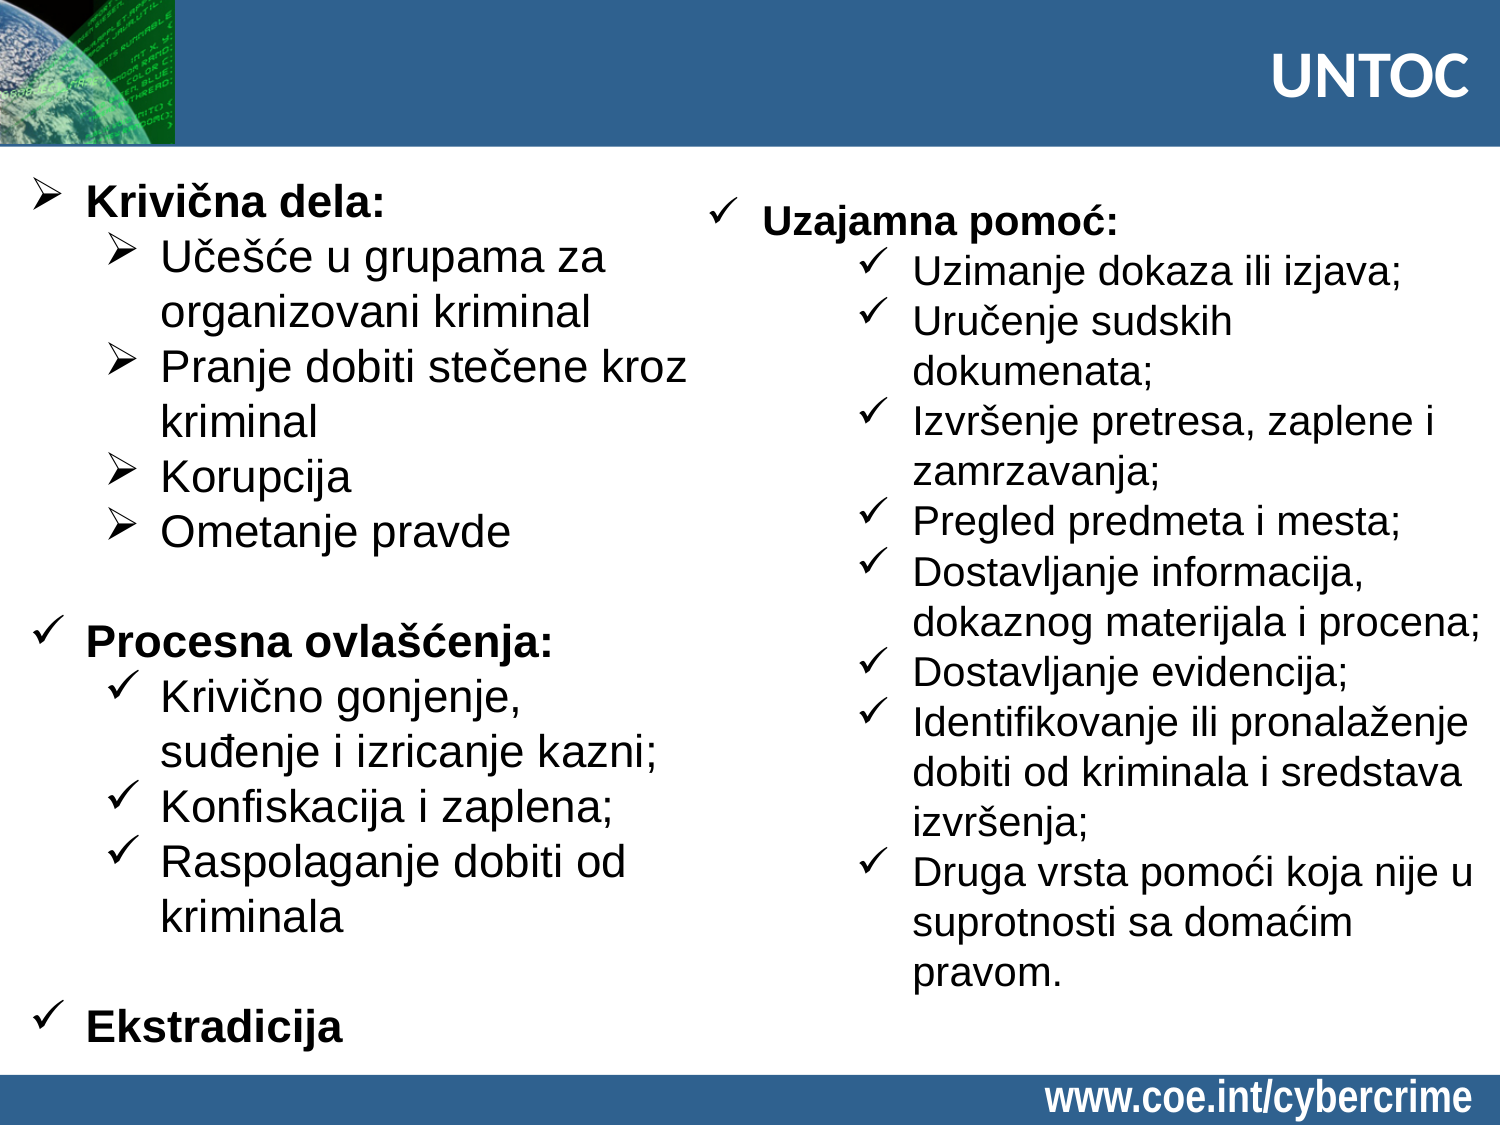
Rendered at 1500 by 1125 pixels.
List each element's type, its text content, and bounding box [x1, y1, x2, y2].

text_box Krivična dela: Učešće u grupama za organizovani kriminal Pranje dobiti stečene kroz kriminal Korupcija Ometanje pravde Procesna ovlašćenja: Krivično gonjenje, suđenje i izricanje kazni; Konfiskacija i zaplena; Raspolaganje dobiti od kriminala Ekstradicija [14, 164, 708, 1059]
text_box Uzajamna pomoć: Uzimanje dokaza ili izjava; Uručenje sudskih dokumenata; Izvršenje pretresa, zaplene i zamrzavanja; Pregled predmeta i mesta; Dostavljanje informacija, dokaznog materijala i procena; Dostavljanje evidencija; Identifikovanje ili pronalaženje dobiti od kriminala i sredstava izvršenja; Druga vrsta pomoći koja nije u suprotnosti sa domaćim pravom. [691, 186, 1500, 1002]
text_box www.coe.int/cybercrime [1030, 1059, 1500, 1125]
text_box [0, 1073, 1030, 1125]
picture [0, 0, 175, 144]
text_box UNTOC [177, 0, 1500, 149]
